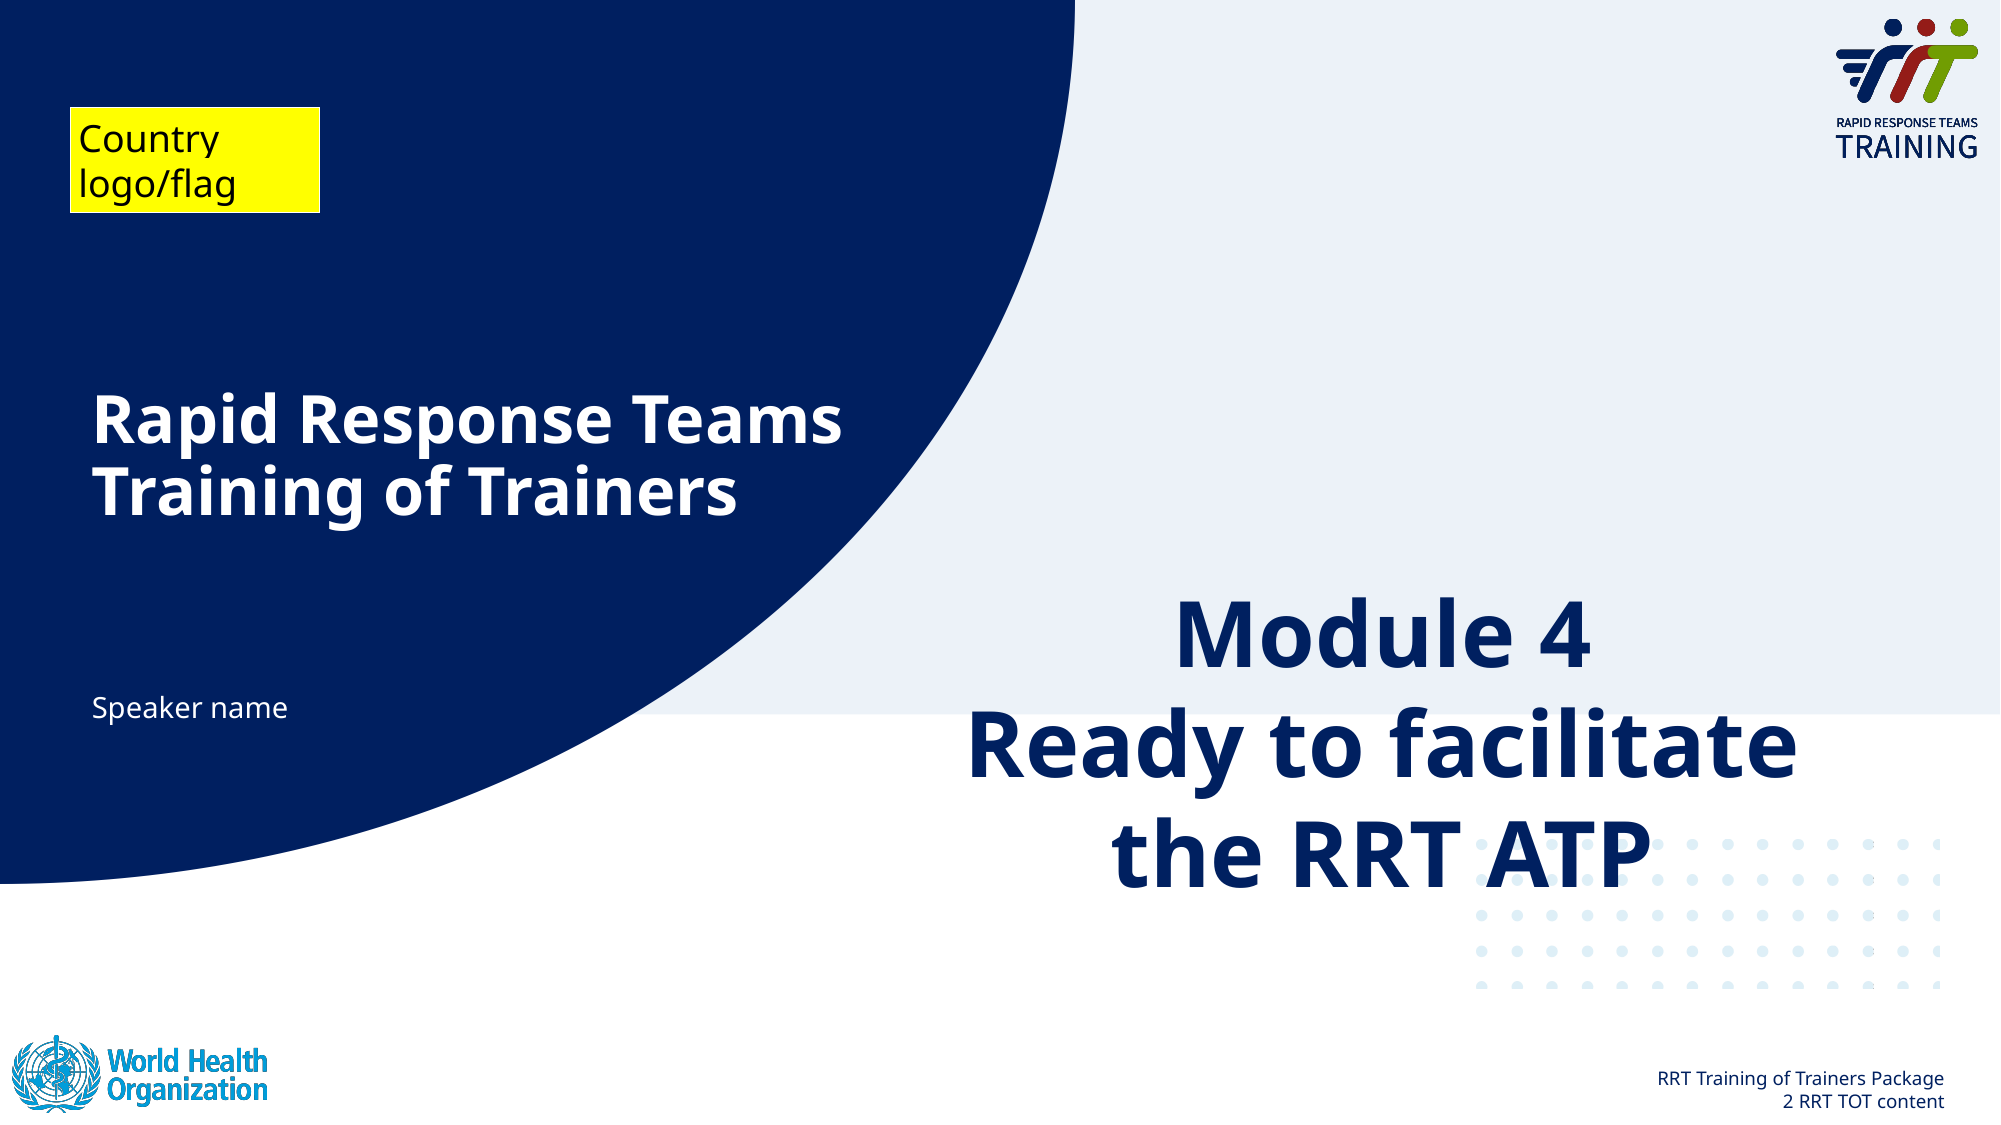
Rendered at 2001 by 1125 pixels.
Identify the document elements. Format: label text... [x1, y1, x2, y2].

text_box Module 4 Ready to facilitate the RRT ATP [721, 568, 2000, 914]
picture [12, 1083, 48, 1113]
picture [46, 1056, 54, 1062]
picture [50, 1108, 62, 1113]
picture [59, 1035, 267, 1113]
picture [1835, 19, 1978, 167]
picture [12, 1035, 54, 1068]
picture [40, 1062, 47, 1070]
picture [24, 1054, 36, 1087]
picture [22, 1062, 26, 1077]
picture [34, 1054, 43, 1078]
text_box Speaker name [84, 682, 468, 733]
title Rapid Response Teams Training of Trainers [83, 259, 910, 657]
picture [0, 0, 1075, 884]
picture [71, 1053, 90, 1091]
text_box Country logo/flag [70, 107, 320, 213]
picture [30, 1083, 37, 1091]
picture [36, 1088, 78, 1105]
picture [1476, 914, 1940, 989]
